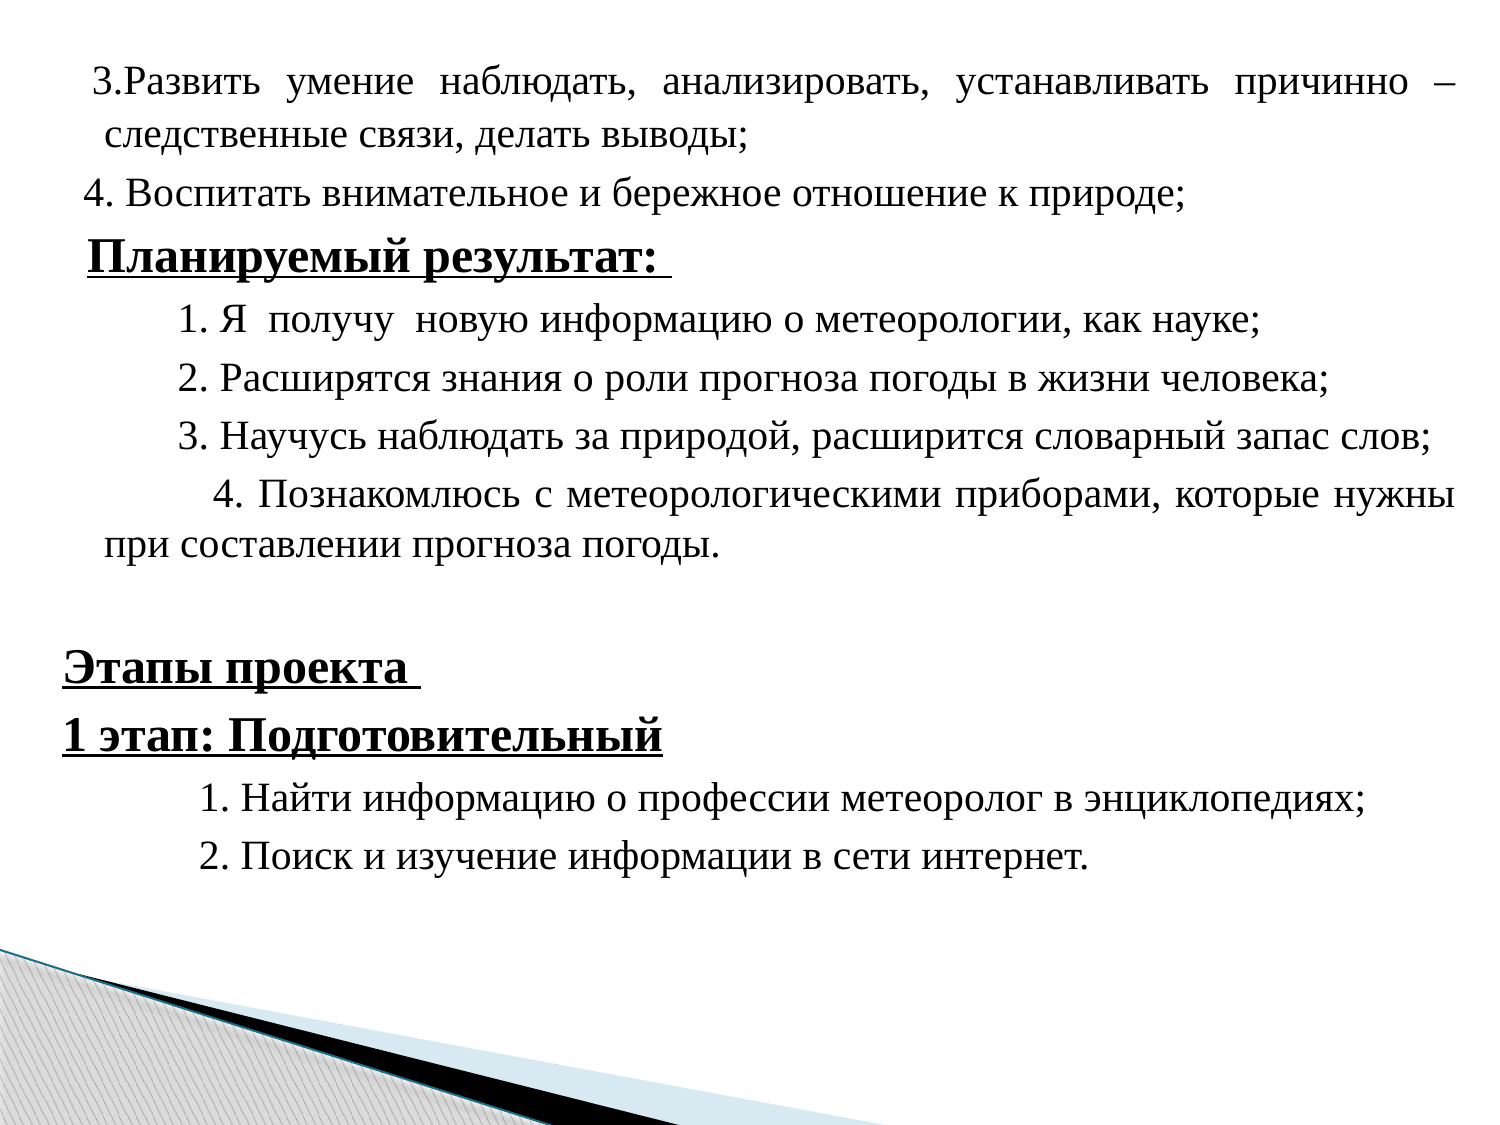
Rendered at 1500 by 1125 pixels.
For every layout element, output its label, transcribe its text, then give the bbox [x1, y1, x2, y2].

list 3.Развить умение наблюдать, анализировать, устанавливать причинно – следственные связи, делать выводы; 4. Воспитать внимательное и бережное отношение к природе; Планируемый результат: 1. Я получу новую информацию о метеорологии, как науке; 2. Расширятся знания о роли прогноза погоды в жизни человека; 3. Научусь наблюдать за природой, расширится словарный запас слов; 4. Познакомлюсь с метеорологическими приборами, которые нужны при составлении прогноза погоды. Этапы проекта 1 этап: Подготовительный 1. Найти информацию о профессии метеоролог в энциклопедиях; 2. Поиск и изучение информации в сети интернет. [29, 30, 1471, 986]
